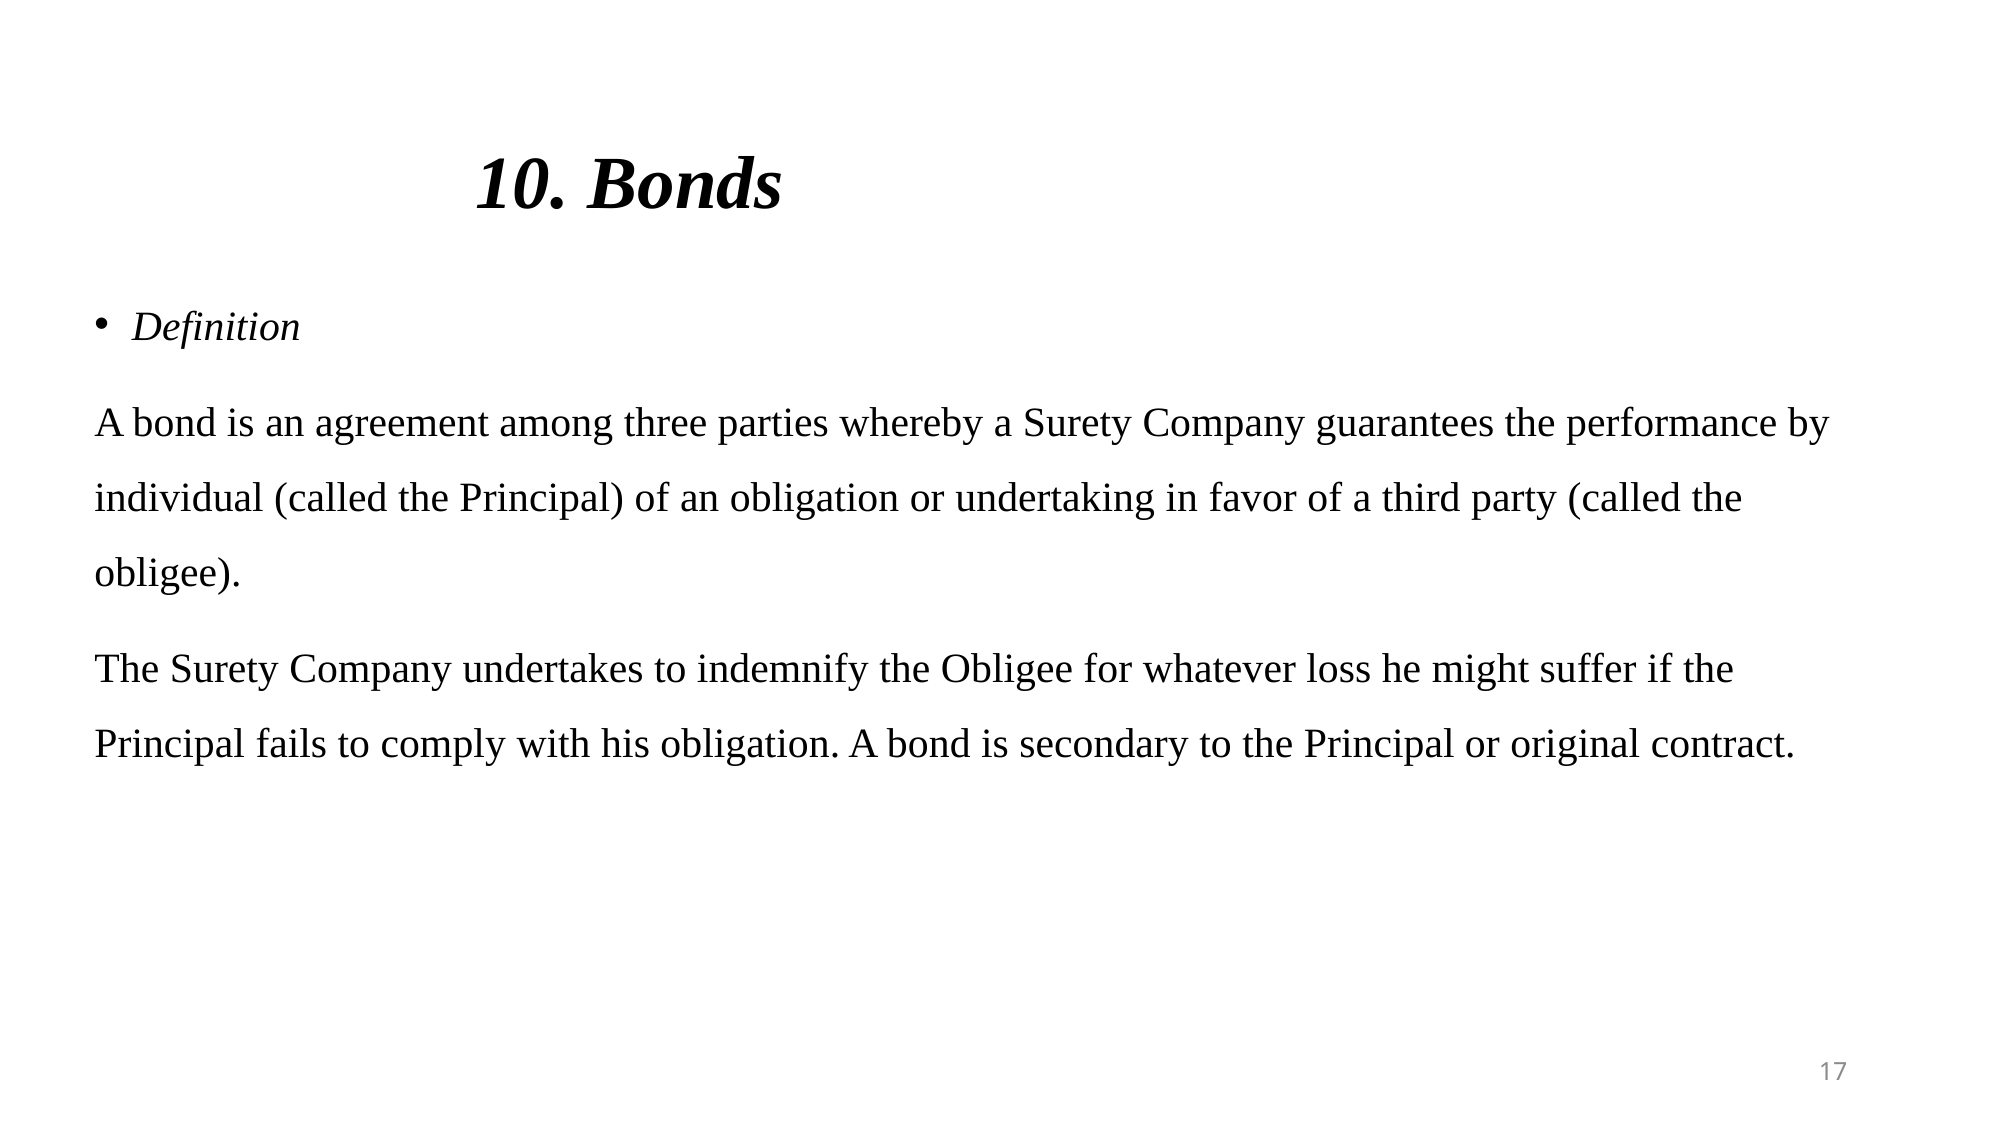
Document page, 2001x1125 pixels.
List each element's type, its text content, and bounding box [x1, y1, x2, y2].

slide_number 17 [1412, 1042, 1863, 1103]
title 10. Bonds [460, 129, 1494, 239]
list Definition A bond is an agreement among three parties whereby a Surety Company guarantees the performance by individual (called the Principal) of an obligation or undertaking in favor of a third party (called the obligee). The Surety Company undertakes to indemnify the Obligee for whatever loss he might suffer if the Principal fails to comply with his obligation. A bond is secondary to the Principal or original contract. [79, 265, 1873, 960]
